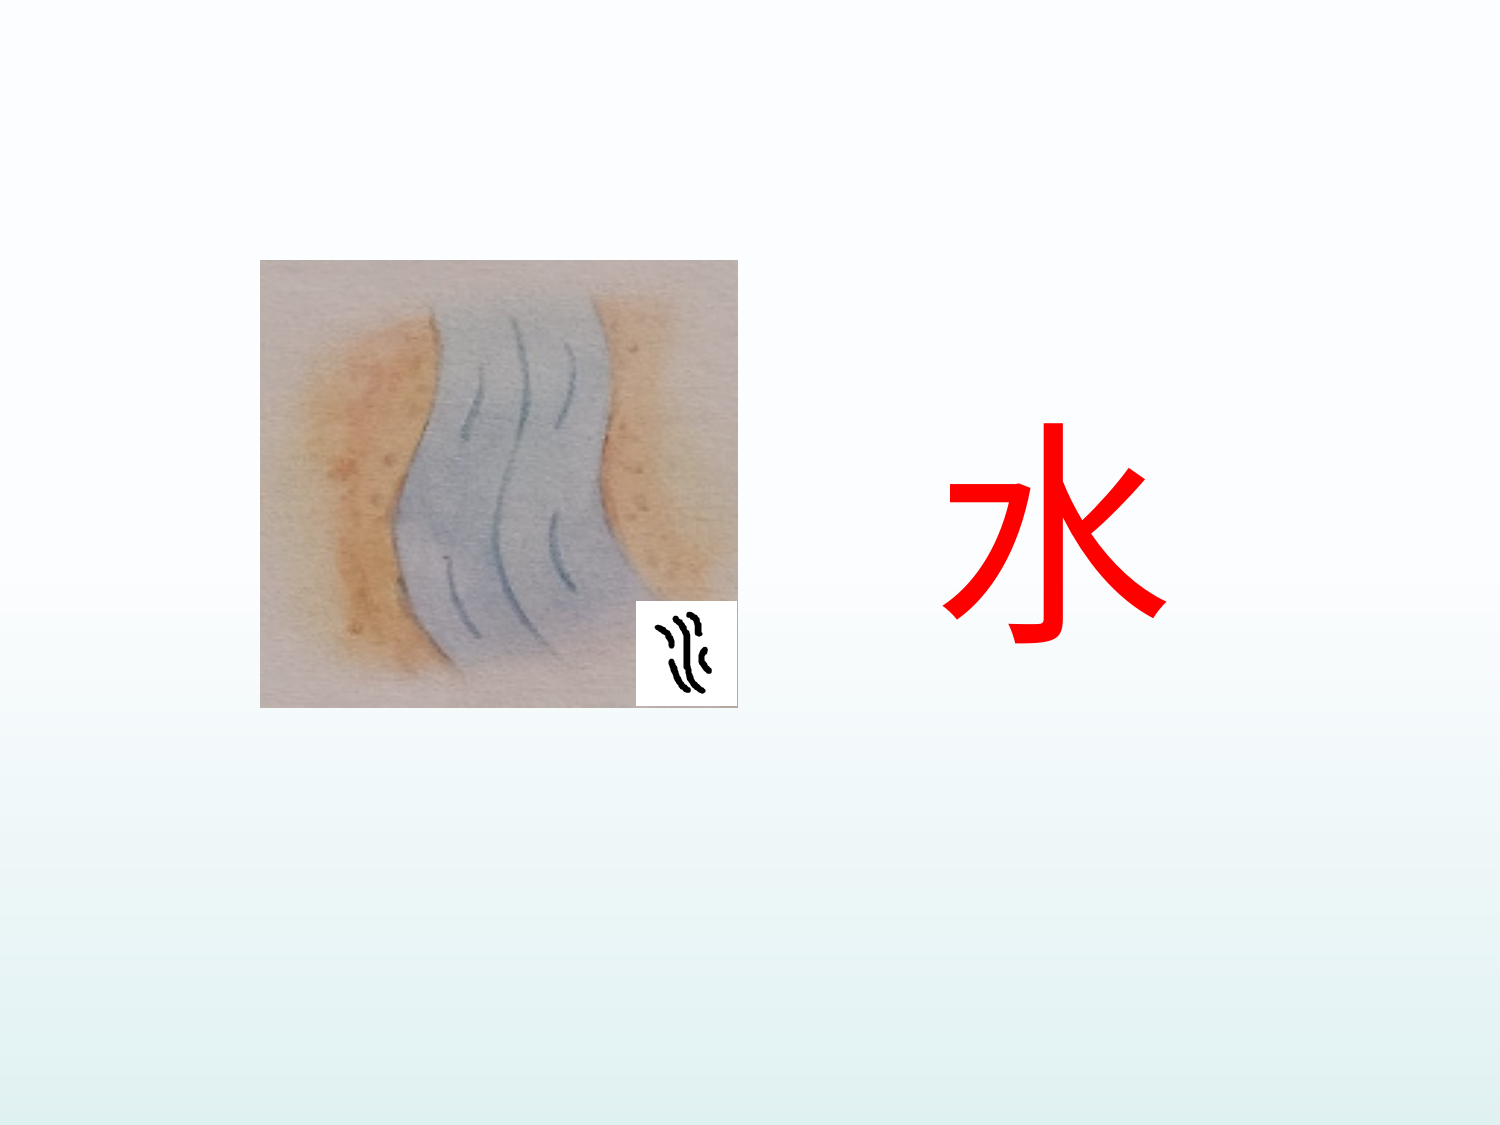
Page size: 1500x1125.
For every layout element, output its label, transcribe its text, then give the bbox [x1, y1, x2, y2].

text_box 水 [915, 377, 1191, 680]
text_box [636, 600, 737, 706]
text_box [260, 260, 738, 708]
